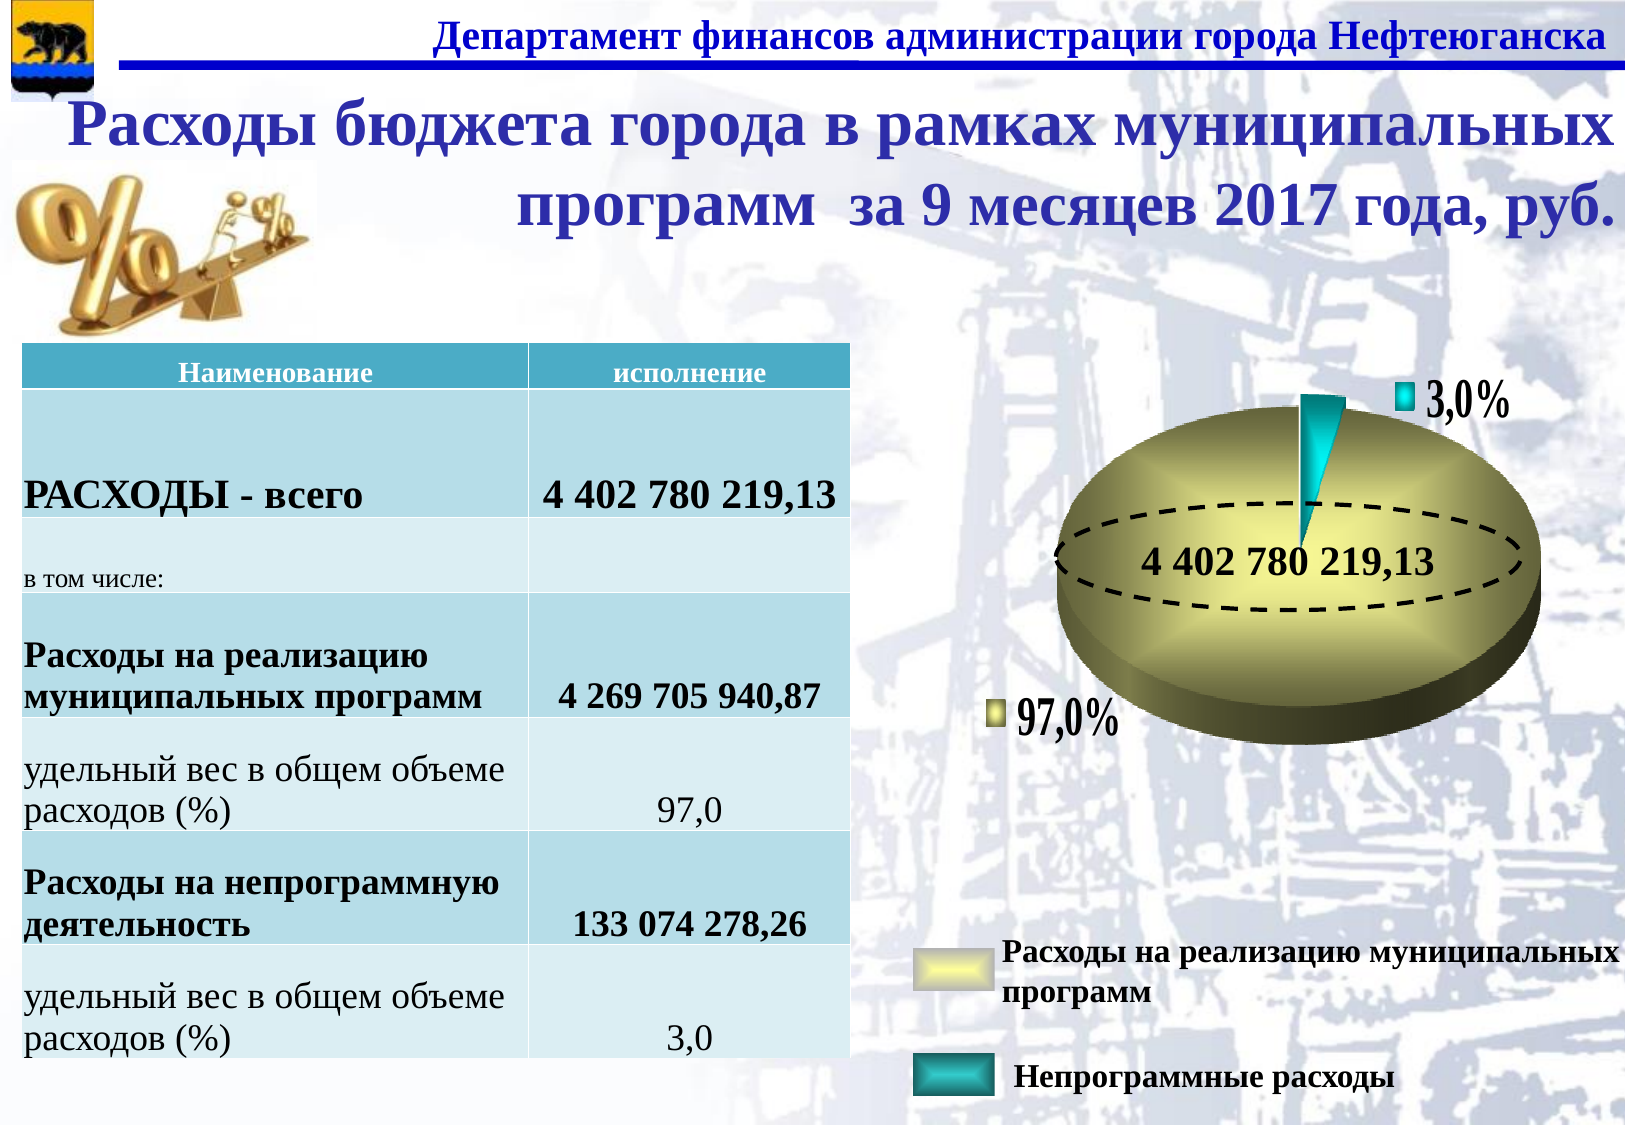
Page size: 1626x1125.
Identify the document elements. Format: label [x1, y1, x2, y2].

picture [0, 0, 1625, 1125]
text_box [851, 349, 1625, 764]
text_box [1040, 503, 1536, 611]
